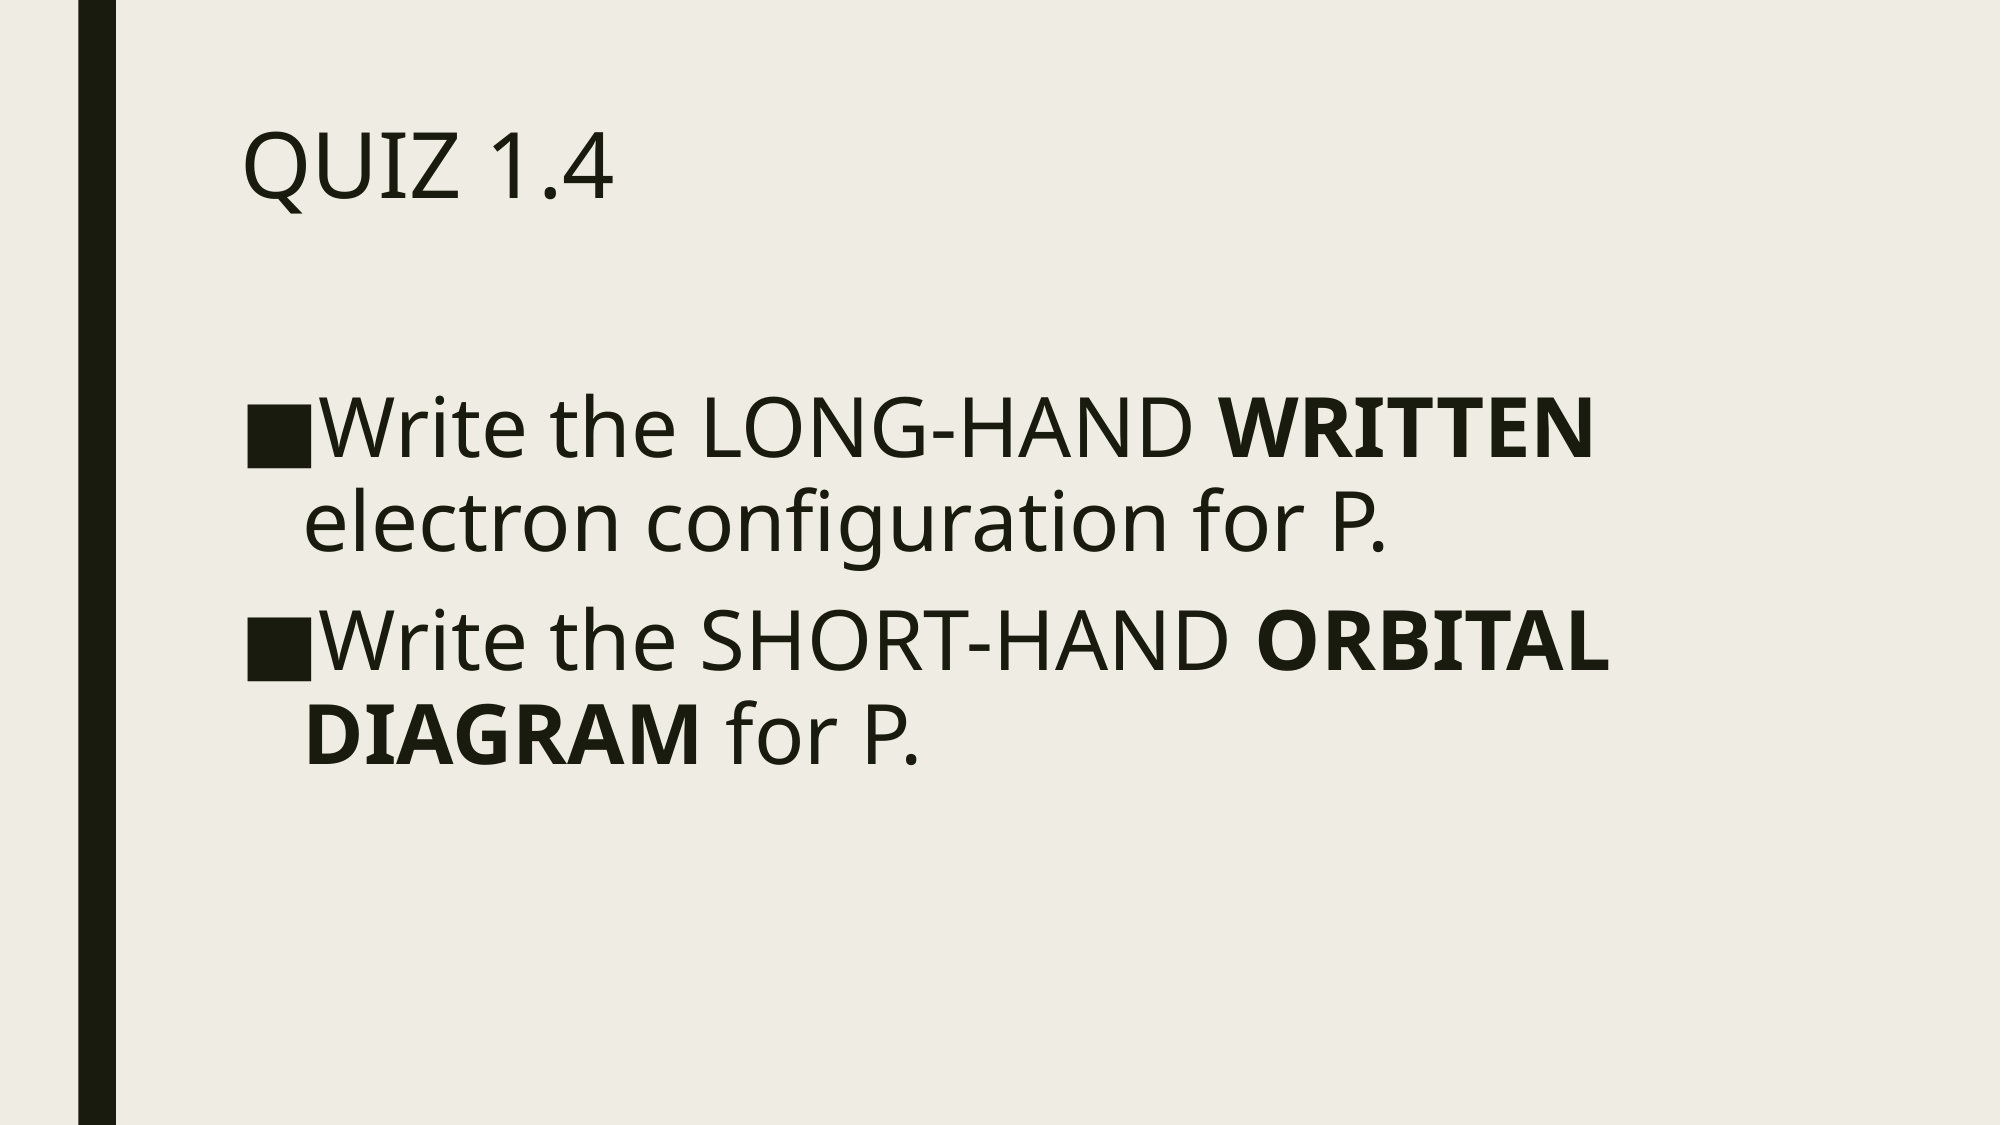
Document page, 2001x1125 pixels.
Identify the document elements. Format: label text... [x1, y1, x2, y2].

title QUIZ 1.4 [225, 112, 1800, 357]
list Write the LONG-HAND WRITTEN electron configuration for P. Write the SHORT-HAND ORBITAL DIAGRAM for P. [225, 375, 1800, 963]
